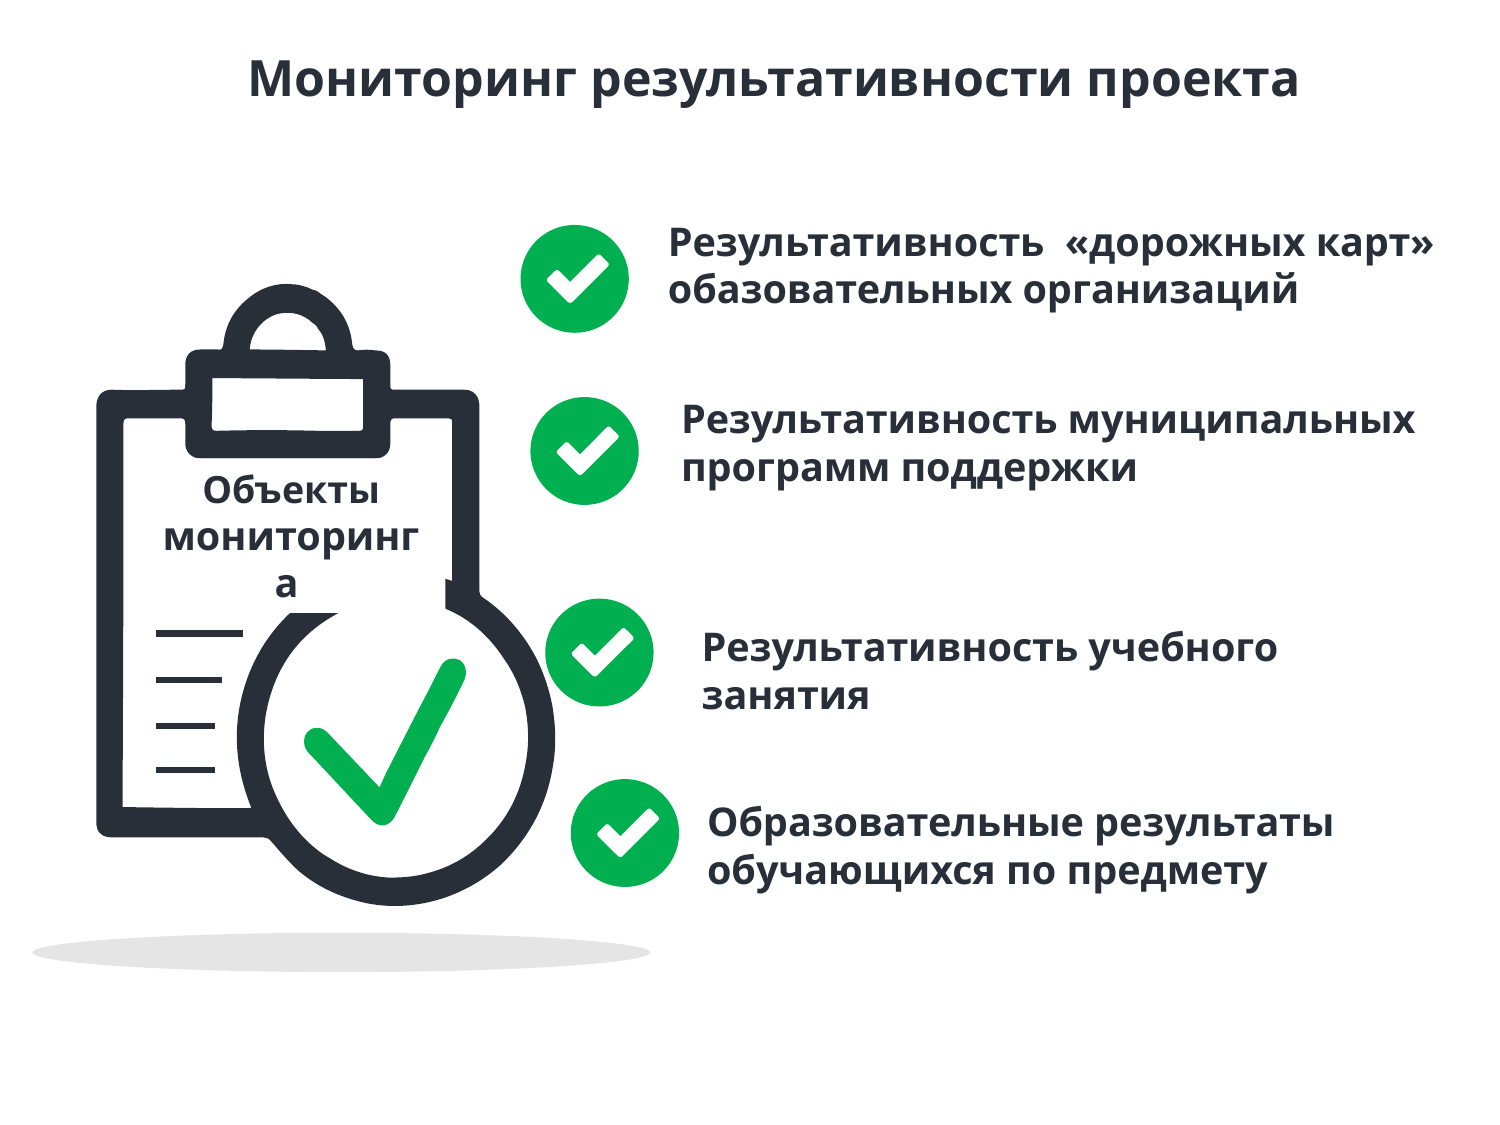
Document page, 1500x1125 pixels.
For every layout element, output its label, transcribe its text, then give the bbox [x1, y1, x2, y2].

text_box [570, 779, 680, 887]
text_box Мониторинг результативности проекта [124, 38, 1424, 114]
text_box Результативность учебного занятия [686, 614, 1467, 725]
text_box Результативность муниципальных программ поддержки [666, 386, 1442, 497]
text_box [96, 282, 557, 909]
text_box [520, 224, 629, 333]
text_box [545, 598, 654, 707]
text_box Образовательные результаты обучающихся по предмету [692, 789, 1469, 900]
text_box Результативность «дорожных карт» обазовательных организаций [653, 209, 1465, 320]
text_box [31, 931, 652, 974]
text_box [530, 397, 639, 505]
